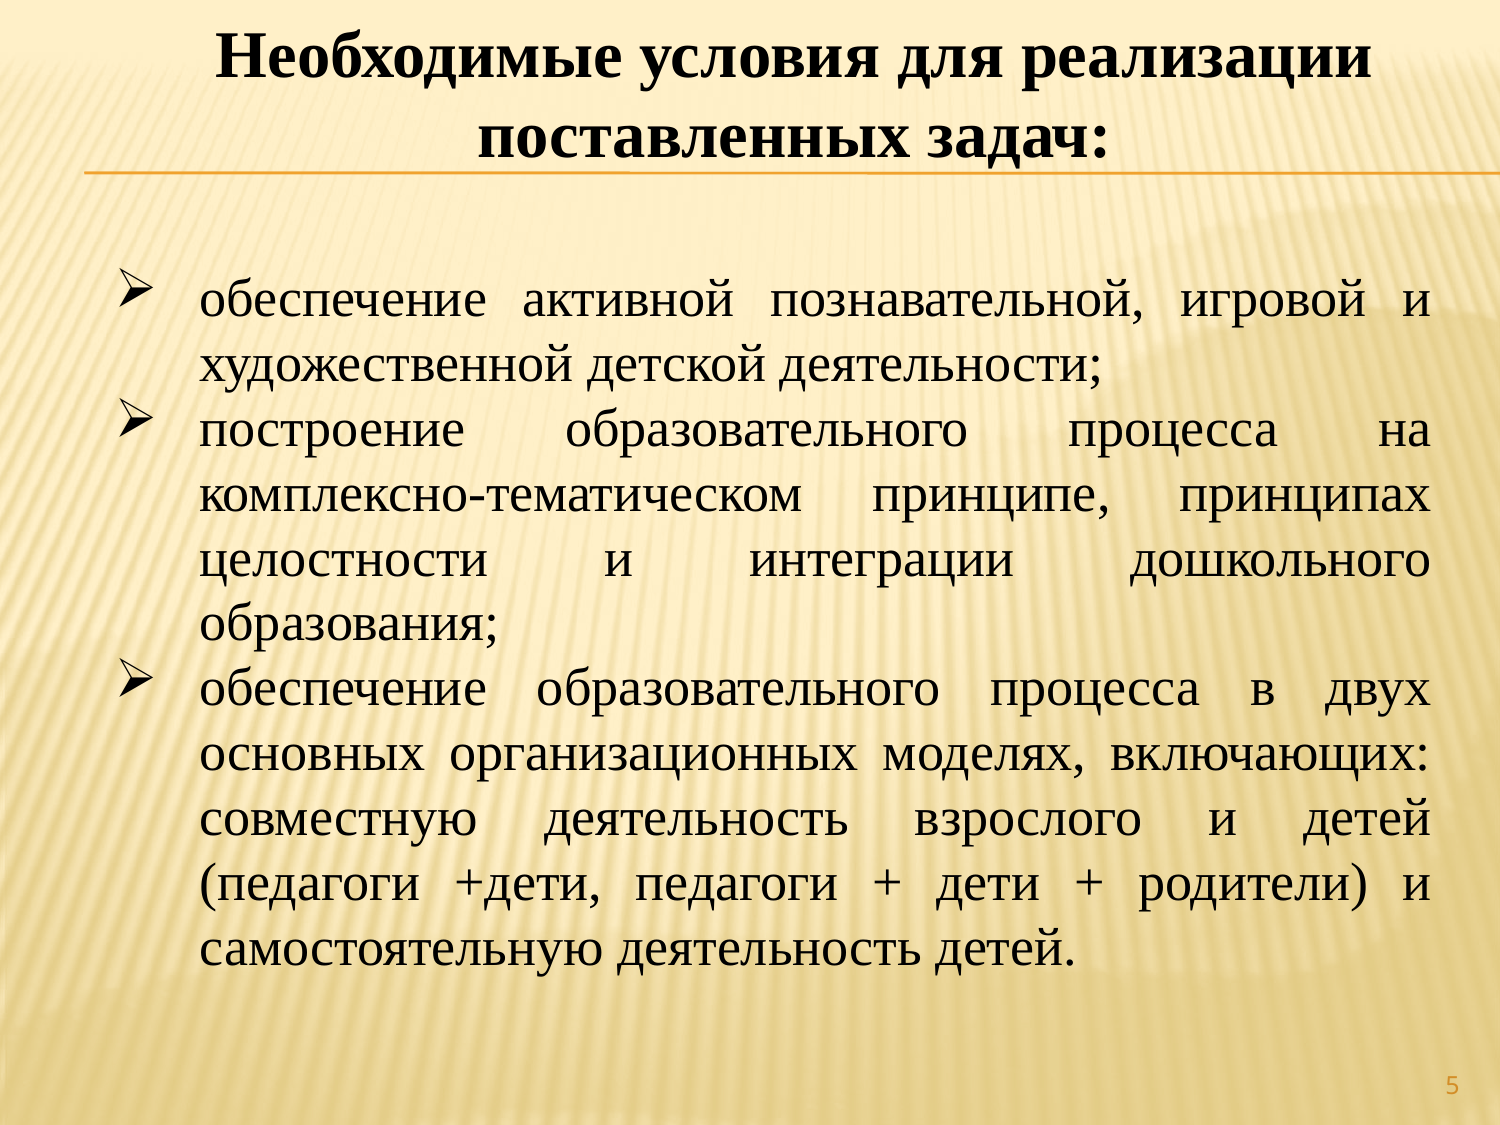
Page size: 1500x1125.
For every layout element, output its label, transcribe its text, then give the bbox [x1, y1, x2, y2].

list обеспечение активной познавательной, игровой и художественной детской деятельности; построение образовательного процесса на комплексно-тематическом принципе, принципах целостности и интеграции дошкольного образования; обеспечение образовательного процесса в двух основных организационных моделях, включающих: совместную деятельность взрослого и детей (педагоги +дети, педагоги + дети + родители) и самостоятельную деятельность детей. [50, 254, 1447, 998]
slide_number 5 [1350, 1061, 1475, 1103]
title Необходимые условия для реализации поставленных задач: [53, 90, 1479, 228]
